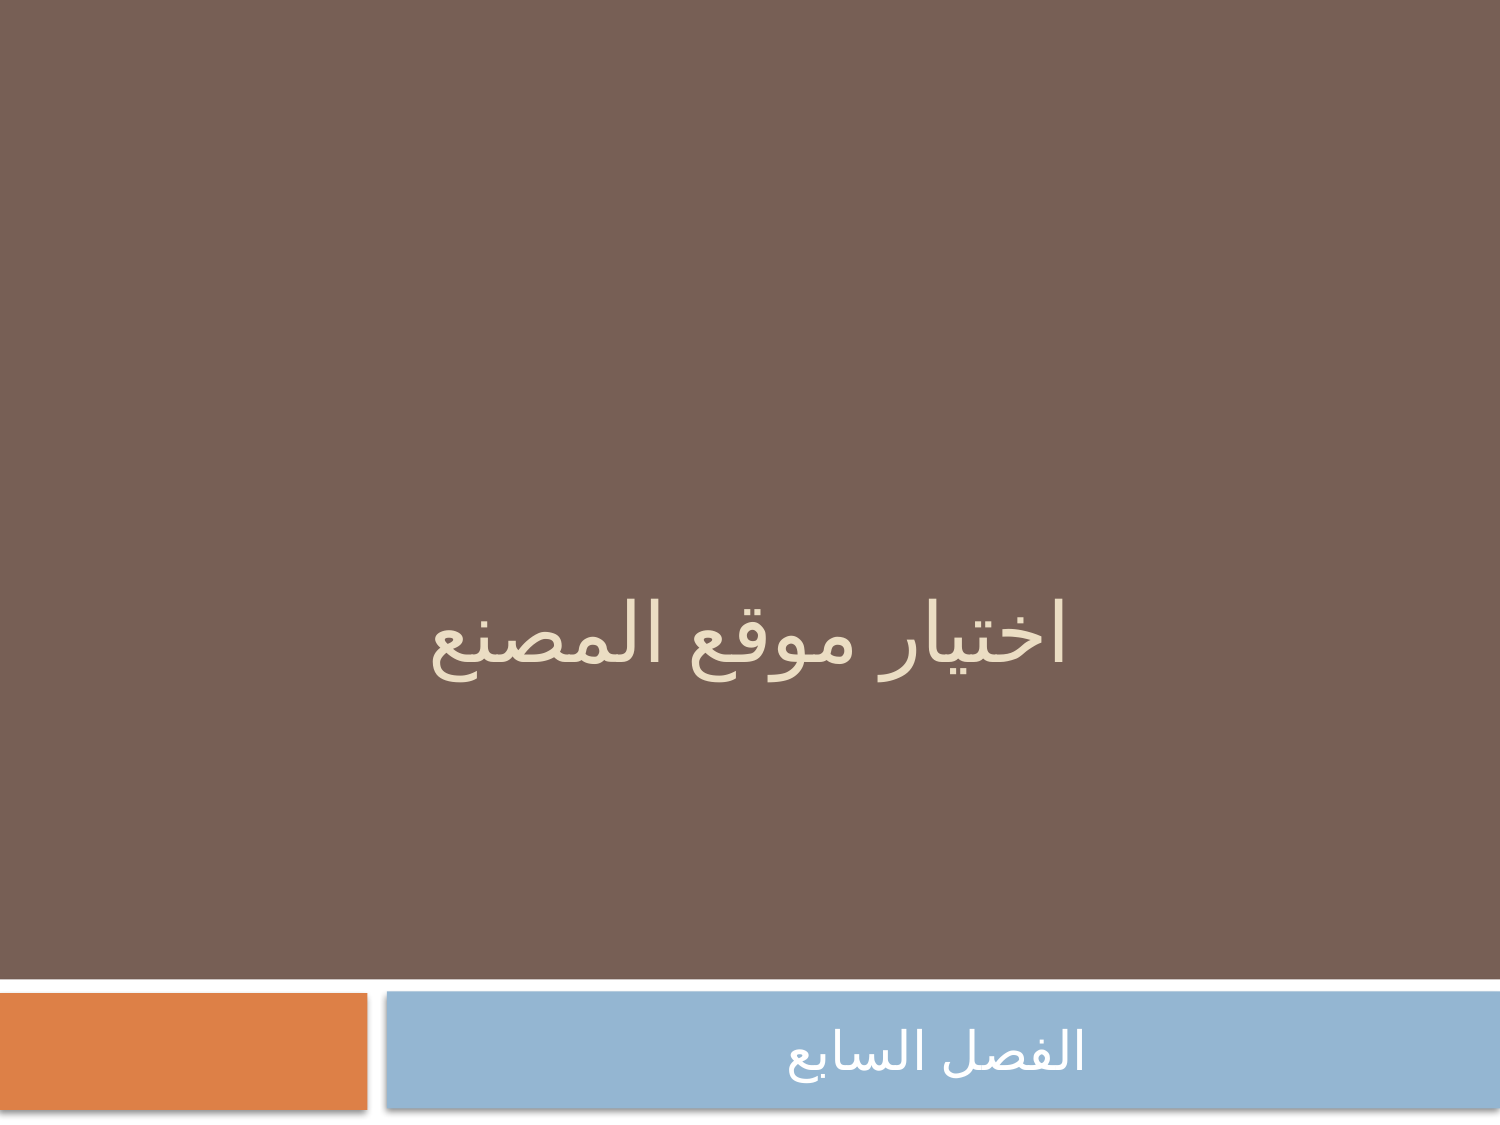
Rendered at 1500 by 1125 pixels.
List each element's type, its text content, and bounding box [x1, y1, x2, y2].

title اختيار موقع المصنع [304, 539, 1196, 687]
subtitle الفصل السابع [387, 992, 1488, 1105]
